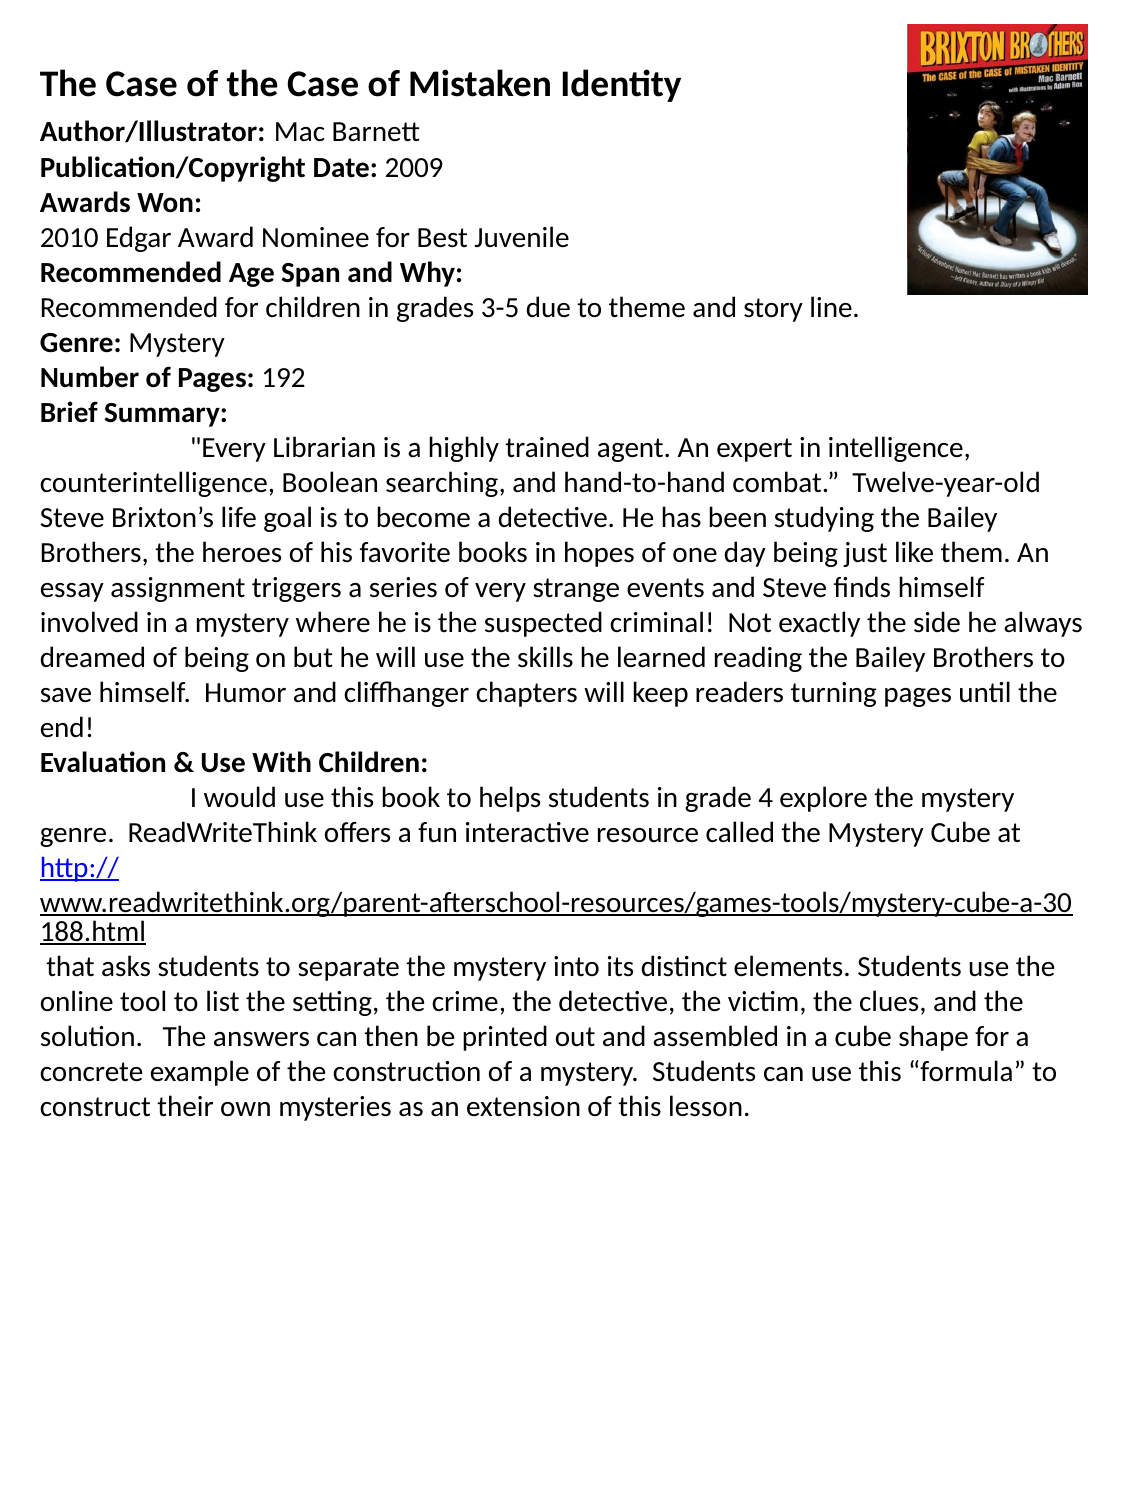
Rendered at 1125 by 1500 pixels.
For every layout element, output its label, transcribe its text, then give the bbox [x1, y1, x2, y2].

text_box The Case of the Case of Mistaken Identity Author/Illustrator: Mac Barnett Publication/Copyright Date: 2009 Awards Won: 2010 Edgar Award Nominee for Best Juvenile Recommended Age Span and Why: Recommended for children in grades 3-5 due to theme and story line. Genre: Mystery Number of Pages: 192 Brief Summary: "Every Librarian is a highly trained agent. An expert in intelligence, counterintelligence, Boolean searching, and hand-to-hand combat.” Twelve-year-old Steve Brixton’s life goal is to become a detective. He has been studying the Bailey Brothers, the heroes of his favorite books in hopes of one day being just like them. An essay assignment triggers a series of very strange events and Steve finds himself involved in a mystery where he is the suspected criminal! Not exactly the side he always dreamed of being on but he will use the skills he learned reading the Bailey Brothers to save himself. Humor and cliffhanger chapters will keep readers turning pages until the end! Evaluation & Use With Children: I would use this book to helps students in grade 4 explore the mystery genre. ReadWriteThink offers a fun interactive resource called the Mystery Cube at http://www.readwritethink.org/parent-afterschool-resources/games-tools/mystery-cube-a-30188.html that asks students to separate the mystery into its distinct elements. Students use the online tool to list the setting, the crime, the detective, the victim, the clues, and the solution. The answers can then be printed out and assembled in a cube shape for a concrete example of the construction of a mystery. Students can use this “formula” to construct their own mysteries as an extension of this lesson. [24, 51, 1100, 1136]
picture [907, 24, 1088, 296]
